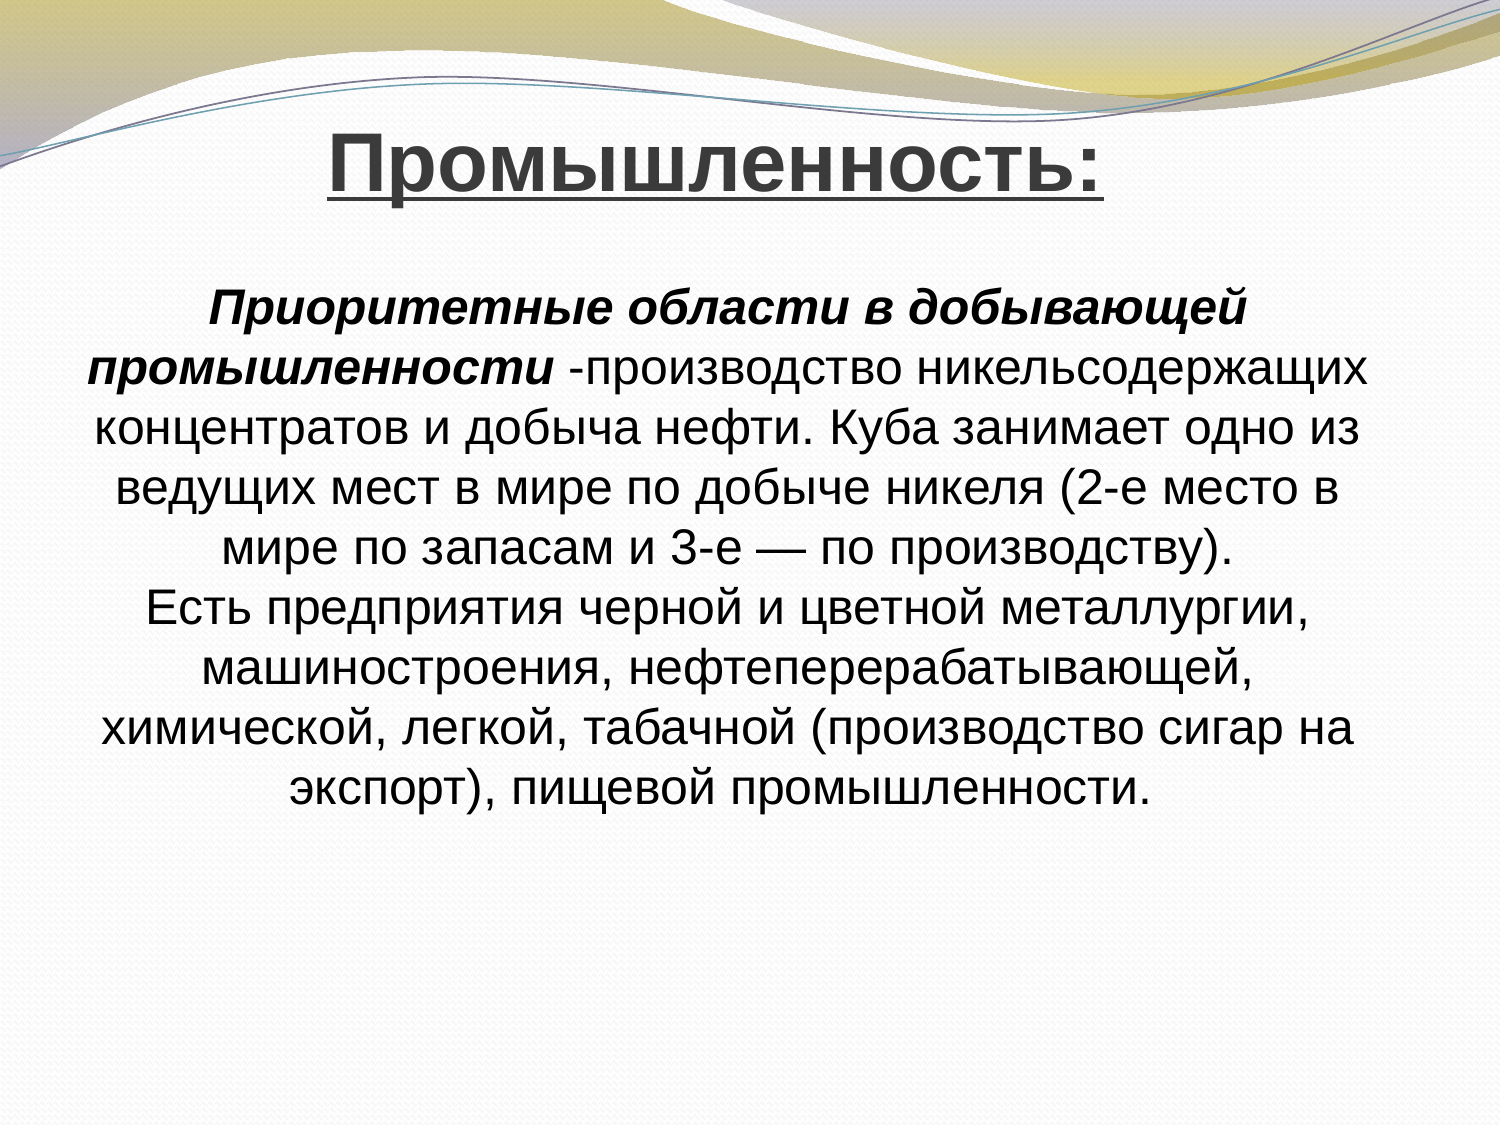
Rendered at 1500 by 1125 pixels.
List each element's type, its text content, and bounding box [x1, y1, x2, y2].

title Промышленность: [194, 54, 1236, 209]
list Приоритетные области в добывающей промышленности -производство никельсодержащих концентратов и добыча нефти. Куба занимает одно из ведущих мест в мире по добыче никеля (2-е место в мире по запасам и 3-е — по производству). Есть предприятия черной и цветной металлургии, машиностроения, нефтеперерабатывающей, химической, легкой, табачной (производство сигар на экспорт), пищевой промышленности. [53, 267, 1404, 976]
